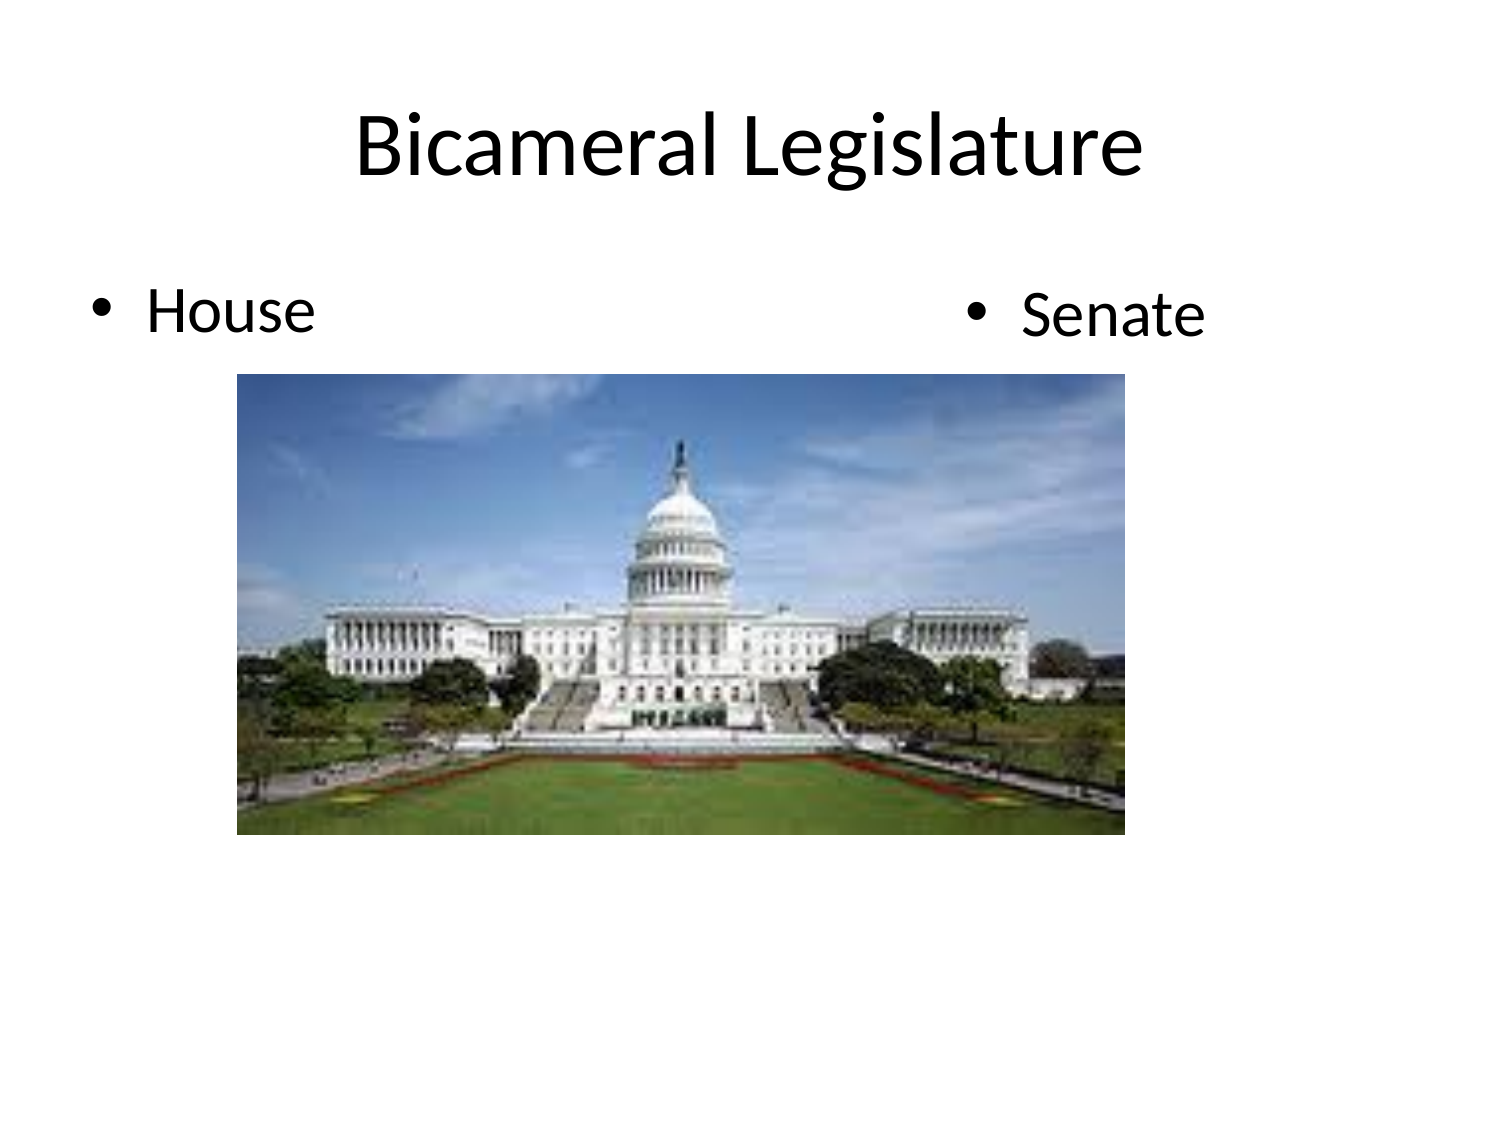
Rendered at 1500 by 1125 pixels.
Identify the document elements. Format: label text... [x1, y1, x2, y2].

list House [75, 258, 763, 409]
picture [237, 374, 1126, 835]
text_box Senate [949, 262, 1500, 413]
title Bicameral Legislature [75, 45, 1425, 233]
